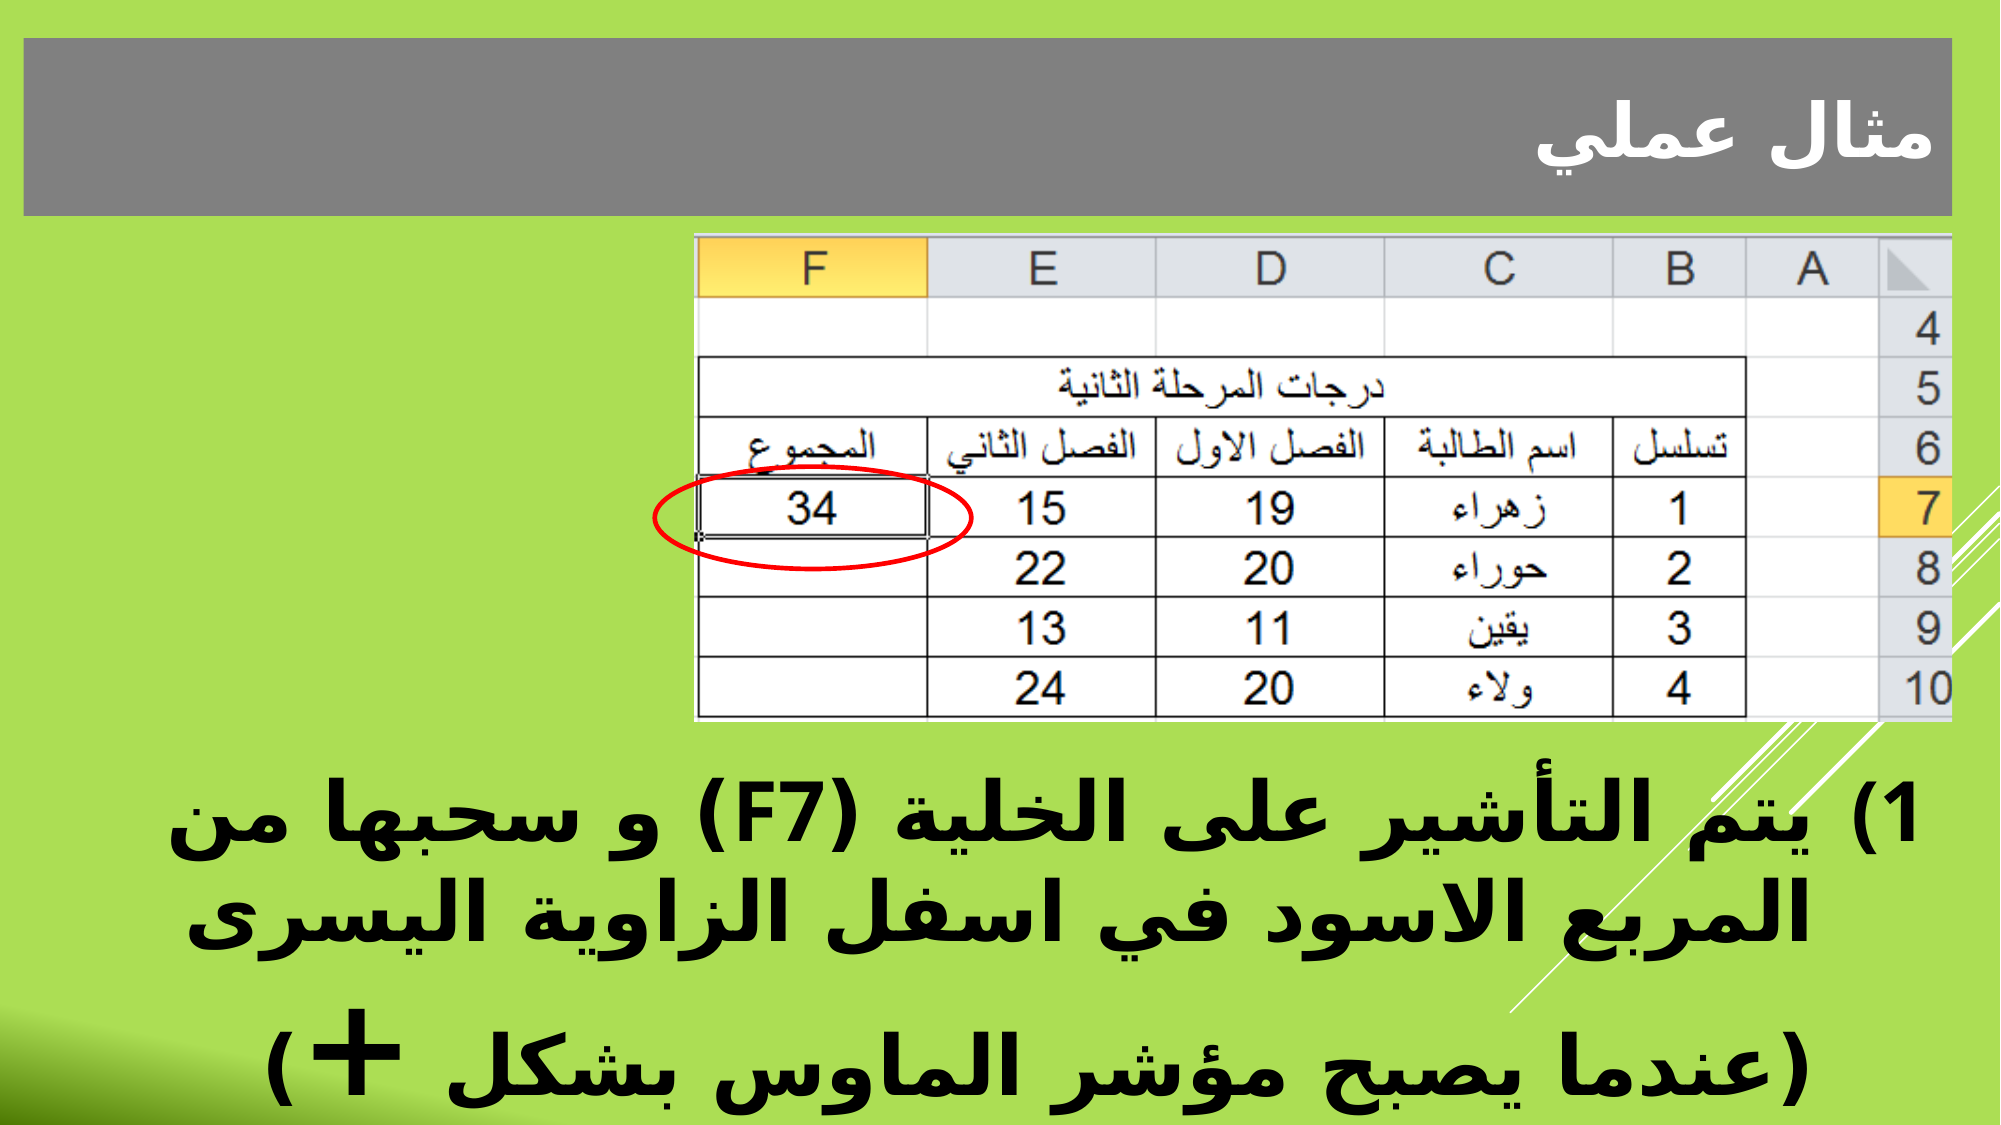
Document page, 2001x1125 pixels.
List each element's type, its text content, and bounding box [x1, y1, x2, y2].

text_box [653, 483, 693, 553]
picture [693, 233, 1953, 722]
text_box مثال عملي [23, 38, 1953, 216]
text_box يتم التأشير على الخلية (F7) و سحبها من المربع الاسود في اسفل الزاوية اليسرى (عندما يصبح مؤشر الماوس بشكل +) يتم تعميم معادلة الخلية(F7) على باقي الخلايا (F8,F9,F10) [90, 750, 1953, 1125]
